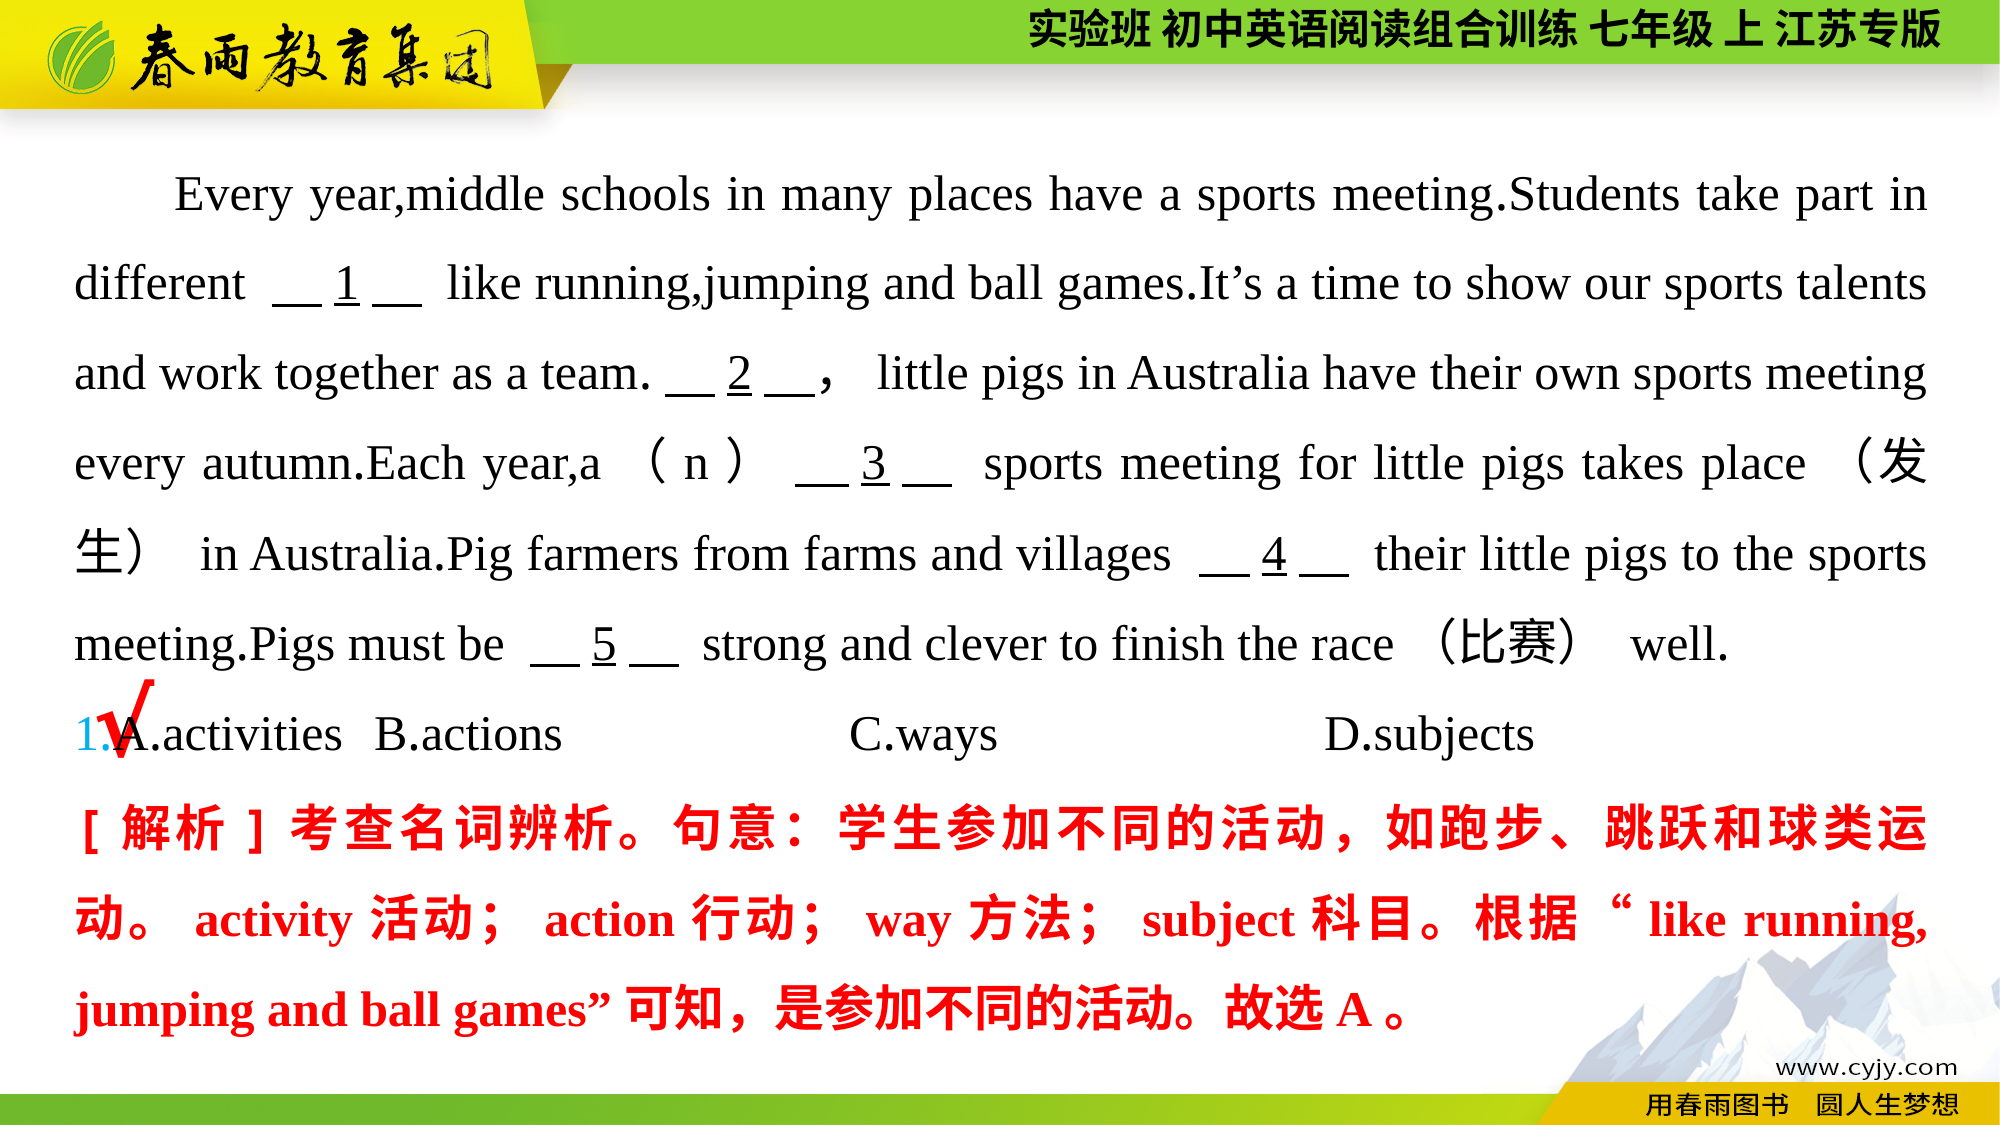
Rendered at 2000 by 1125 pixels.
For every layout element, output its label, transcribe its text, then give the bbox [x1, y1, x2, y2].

text_box [解析]考查名词辨析。句意：学生参加不同的活动，如跑步、跳跃和球类运动。activity活动；action行动；way方法；subject科目。根据“like running, jumping and ball games”可知，是参加不同的活动。故选A。 [59, 758, 1944, 1044]
list Every year,middle schools in many places have a sports meeting.Students take part in different 1 like running,jumping and ball games.It’s a time to show our sports talents and work together as a team. 2 ，little pigs in Australia have their own sports meeting every autumn.Each year,a（n） 3 sports meeting for little pigs takes place（发生） in Australia.Pig farmers from farms and villages 4 their little pigs to the sports meeting.Pigs must be 5 strong and clever to finish the race（比赛） well. 1.A.activities B.actions C.ways D.subjects [59, 122, 1944, 758]
picture [0, 0, 2000, 1125]
